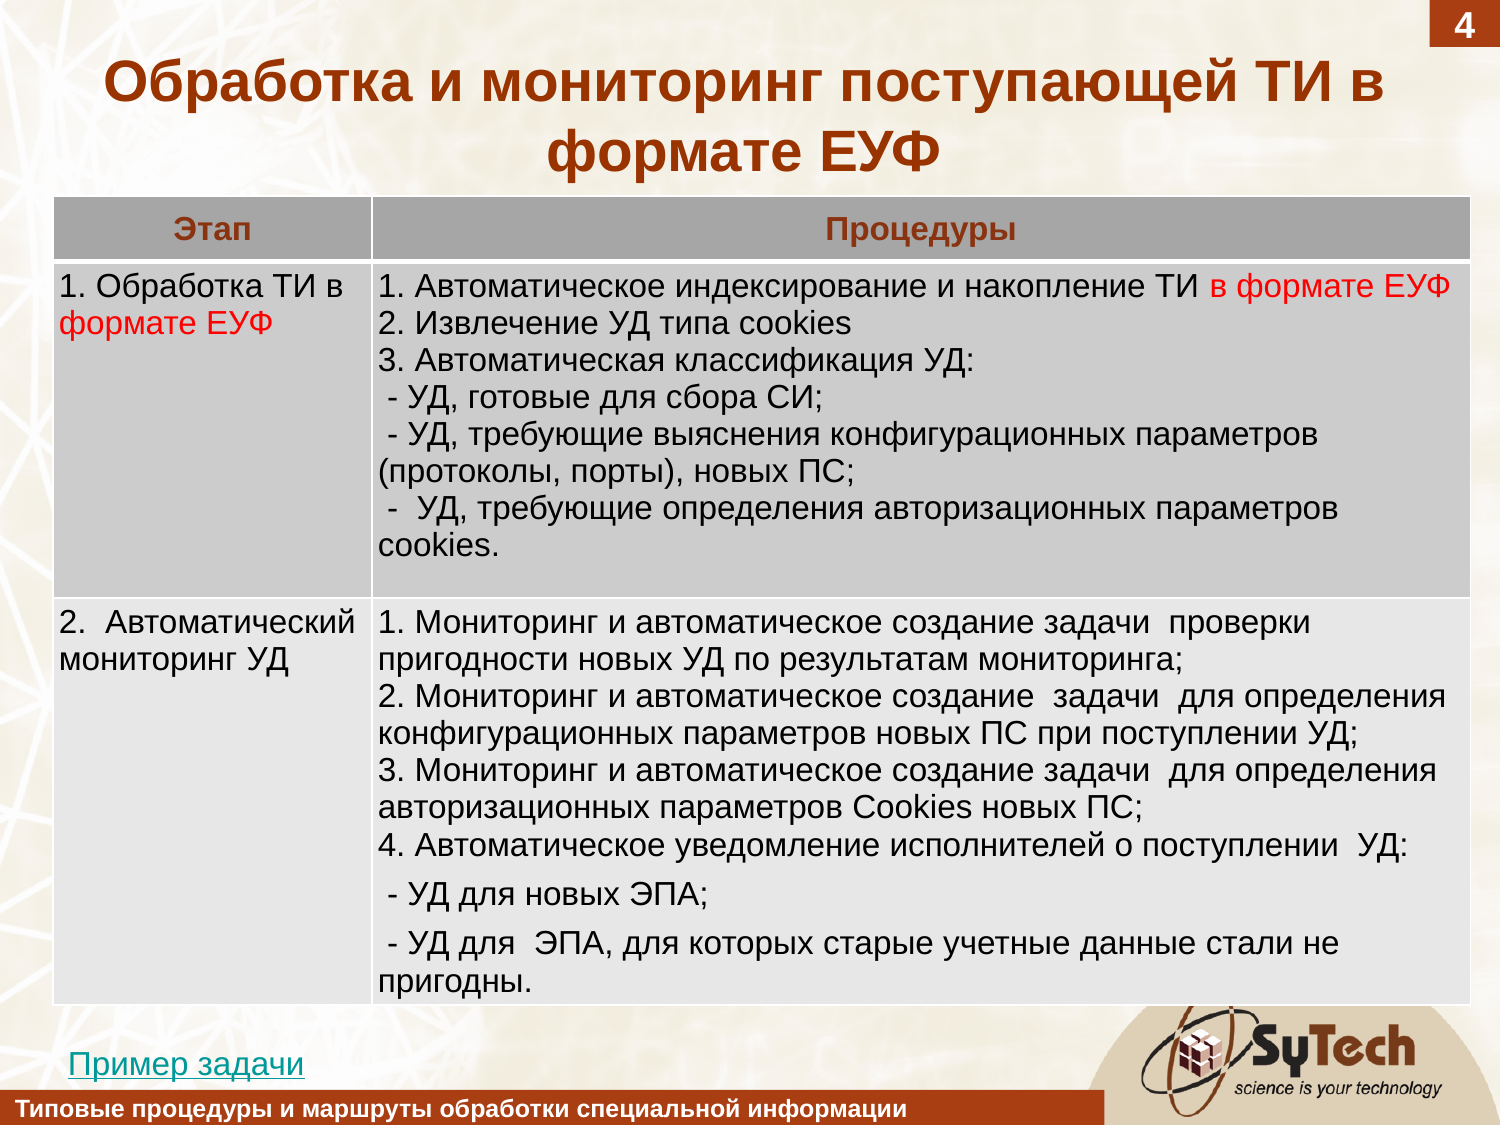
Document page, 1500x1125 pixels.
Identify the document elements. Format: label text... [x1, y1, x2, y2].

table_cell 1. Обработка ТИ в формате ЕУФ [54, 264, 371, 597]
text_box Обработка и мониторинг поступающей ТИ в формате ЕУФ [29, 19, 1460, 208]
table_cell 2. Автоматический мониторинг УД [54, 599, 371, 1004]
text_box 4 [1429, 0, 1500, 47]
text_box Пример задачи [53, 1034, 361, 1090]
table_cell 1. Автоматическое индексирование и накопление ТИ в формате ЕУФ 2. Извлечение УД типа cookies 3. Автоматическая классификация УД: - УД, готовые для сбора СИ; - УД, требующие выяснения конфигурационных параметров (протоколы, порты), новых ПС; - УД, требующие определения авторизационных параметров cookies. [373, 264, 1470, 597]
table_header Процедуры [373, 197, 1470, 259]
picture [0, 0, 1500, 1125]
table_header Этап [54, 197, 371, 259]
table_cell 1. Мониторинг и автоматическое создание задачи проверки пригодности новых УД по результатам мониторинга; 2. Мониторинг и автоматическое создание задачи для определения конфигурационных параметров новых ПС при поступлении УД; 3. Мониторинг и автоматическое создание задачи для определения авторизационных параметров Cookies новых ПС; 4. Автоматическое уведомление исполнителей о поступлении УД: - УД для новых ЭПА; - УД для ЭПА, для которых старые учетные данные стали не пригодны. [373, 599, 1470, 1004]
text_box Типовые процедуры и маршруты обработки специальной информации [0, 1089, 1105, 1125]
